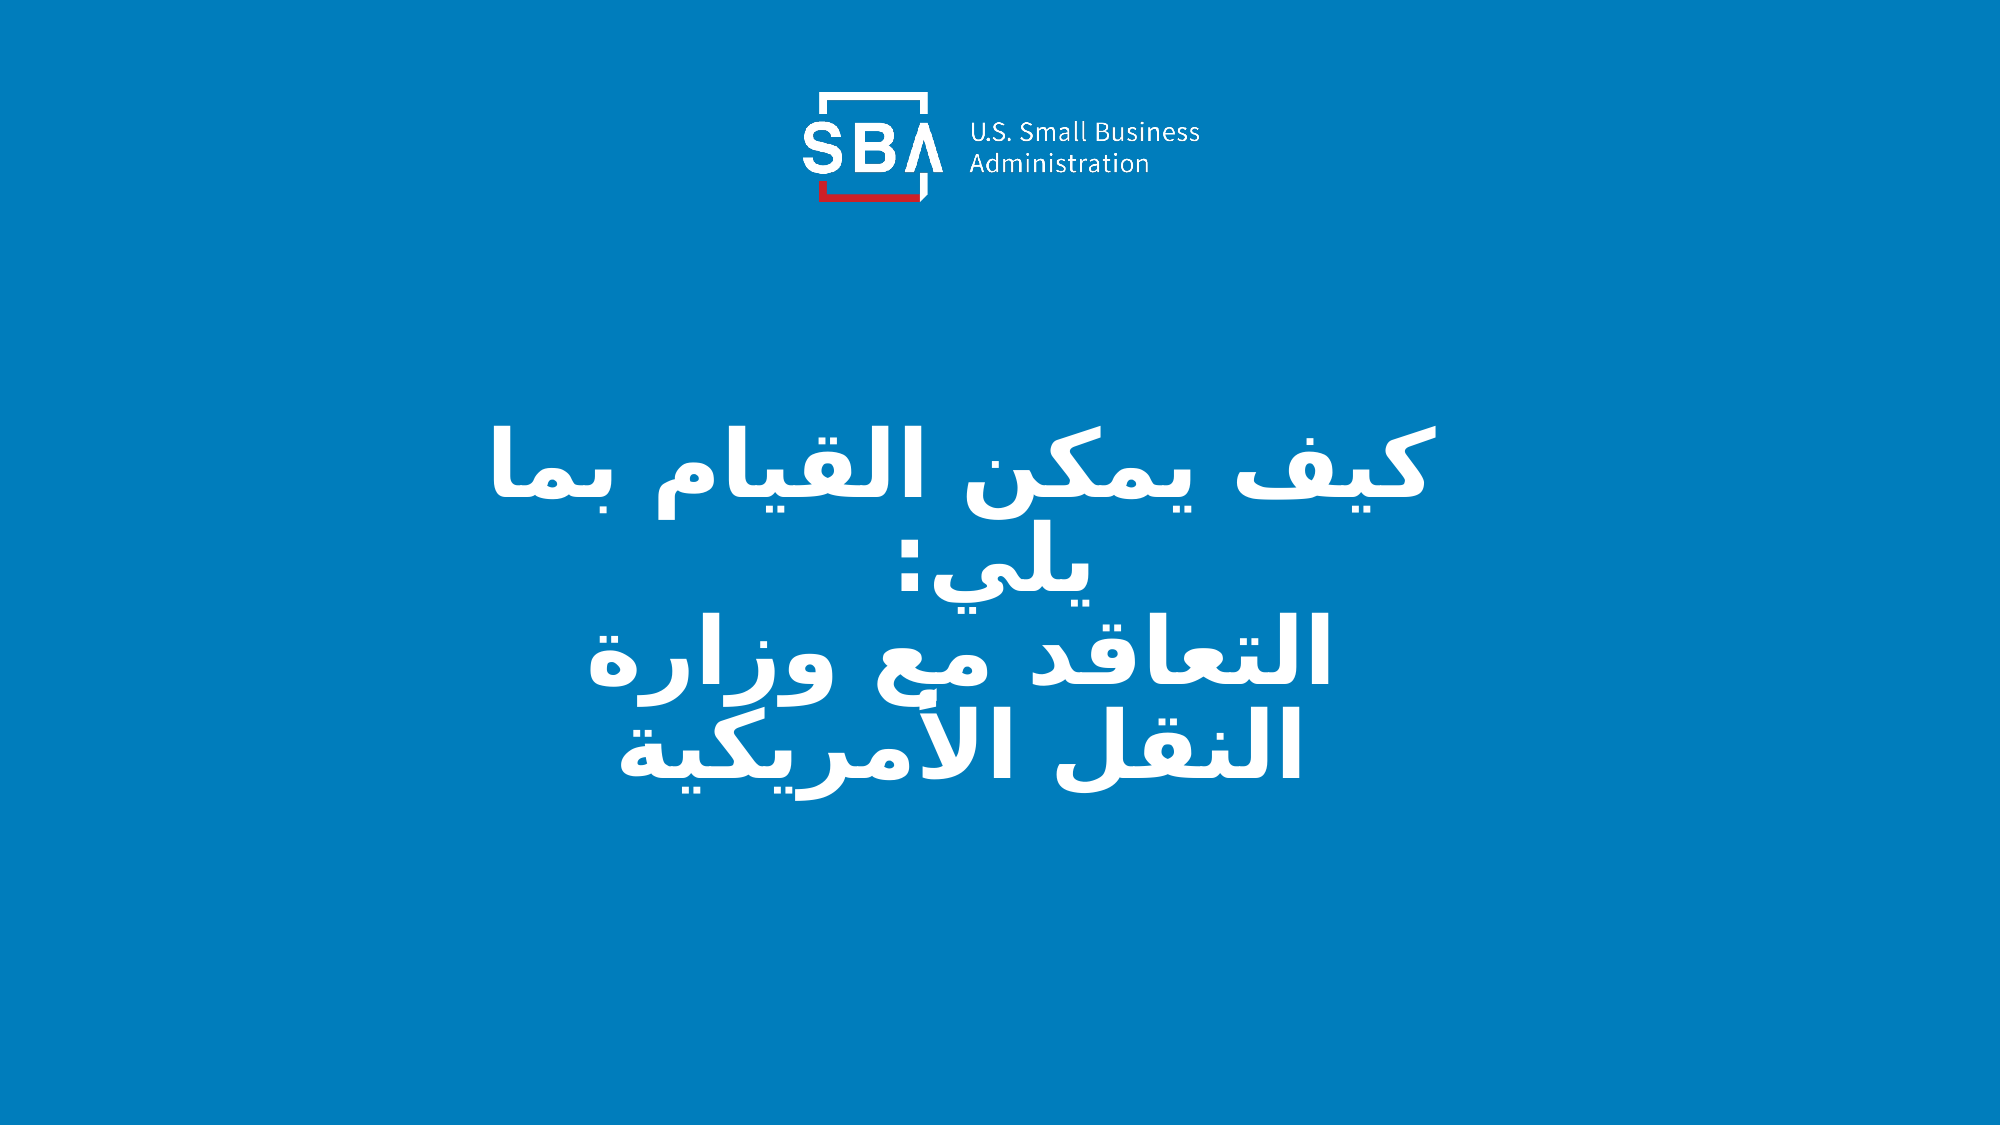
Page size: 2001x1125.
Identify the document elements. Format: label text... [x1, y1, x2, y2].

picture [855, 123, 895, 172]
picture [820, 173, 927, 201]
title كيف يمكن القيام بما يلي: التعاقد مع وزارة النقل الأمريكية [437, 414, 1486, 806]
picture [1097, 123, 1106, 140]
picture [804, 122, 841, 173]
picture [820, 93, 927, 113]
picture [906, 123, 942, 172]
